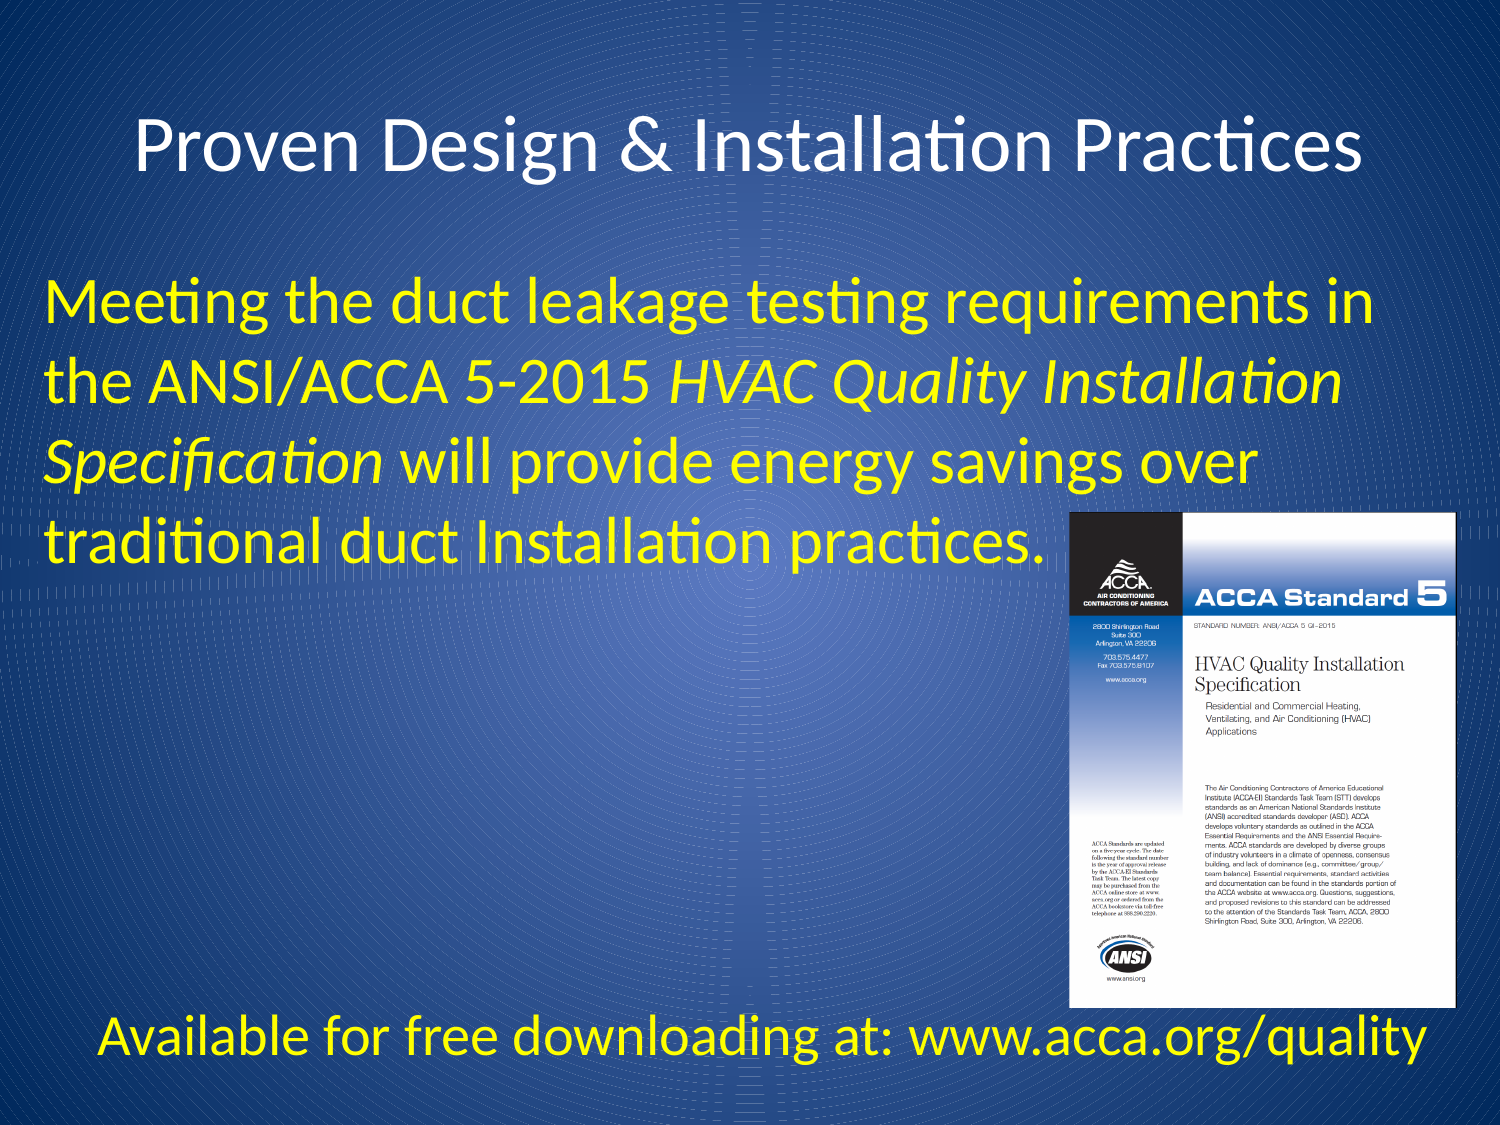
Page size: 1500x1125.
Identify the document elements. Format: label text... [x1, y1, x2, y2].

text_box Meeting the duct leakage testing requirements in the ANSI/ACCA 5-2015 HVAC Quality Installation Specification will provide energy savings over traditional duct Installation practices. [28, 249, 1407, 585]
title Proven Design & Installation Practices [75, 45, 1425, 233]
picture [1068, 512, 1457, 1008]
text_box Available for free downloading at: www.acca.org/quality [82, 989, 1444, 1075]
